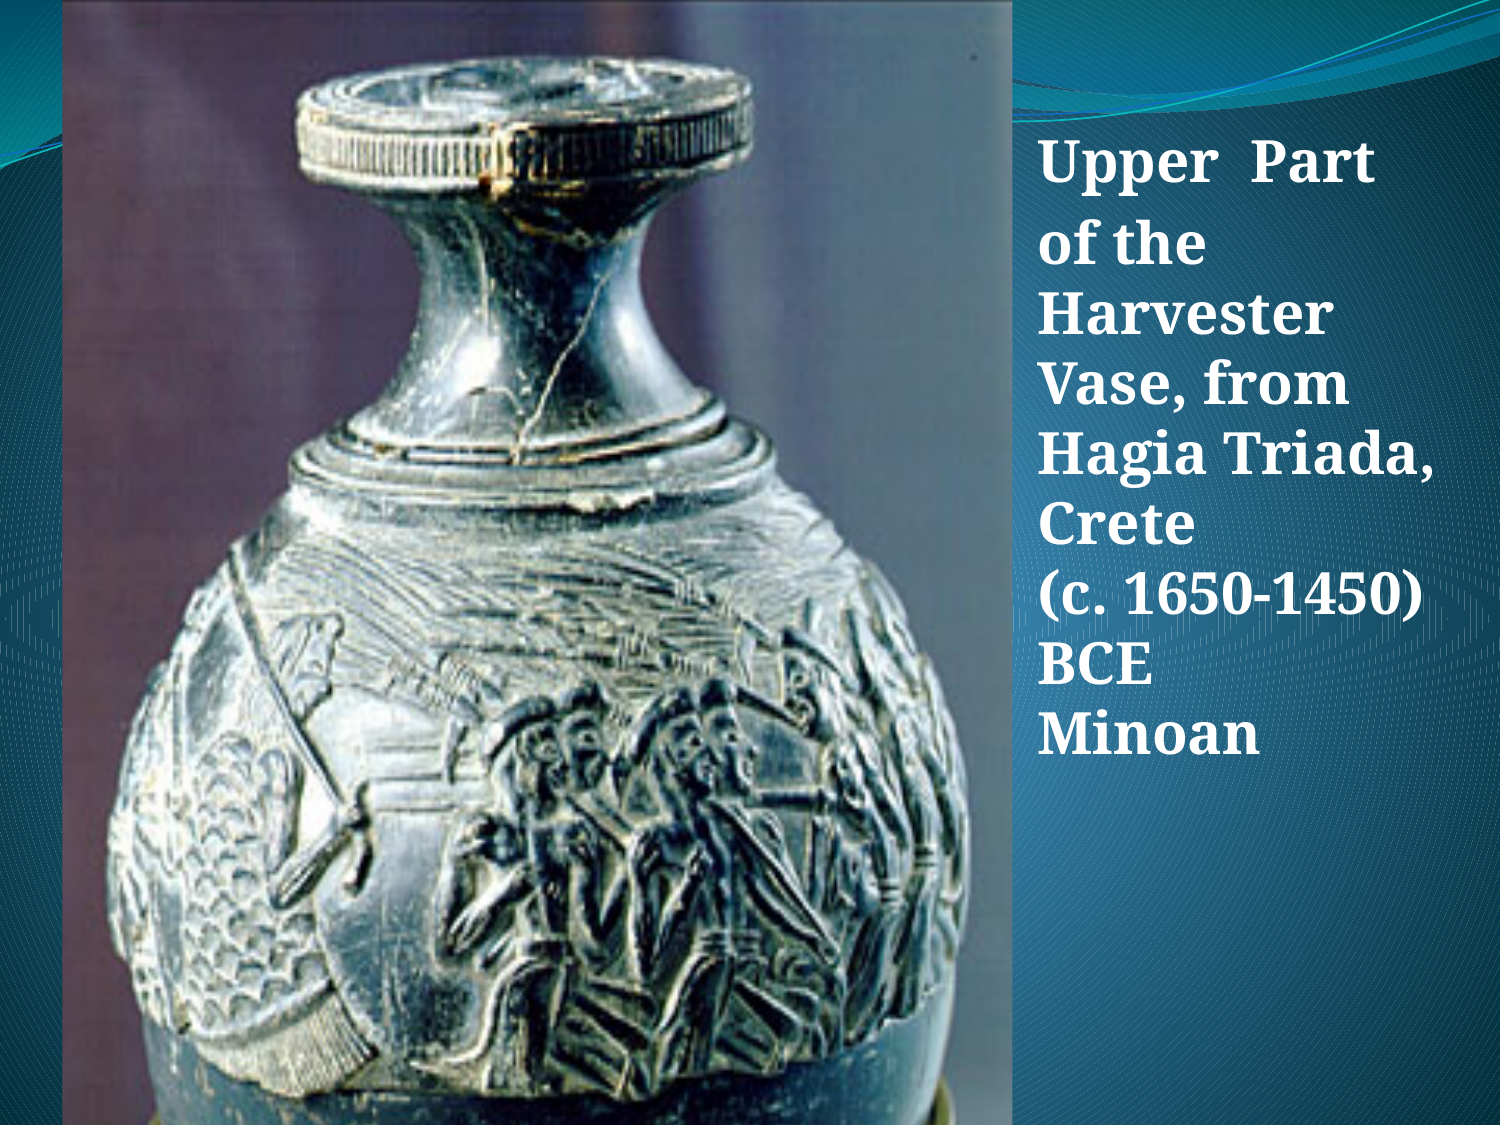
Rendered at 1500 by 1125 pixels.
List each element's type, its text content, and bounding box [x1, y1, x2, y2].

picture [62, 0, 1013, 1125]
title Upper Part of the Harvester Vase, from Hagia Triada, Crete (c. 1650-1450) BCE Minoan [1037, 612, 1450, 836]
